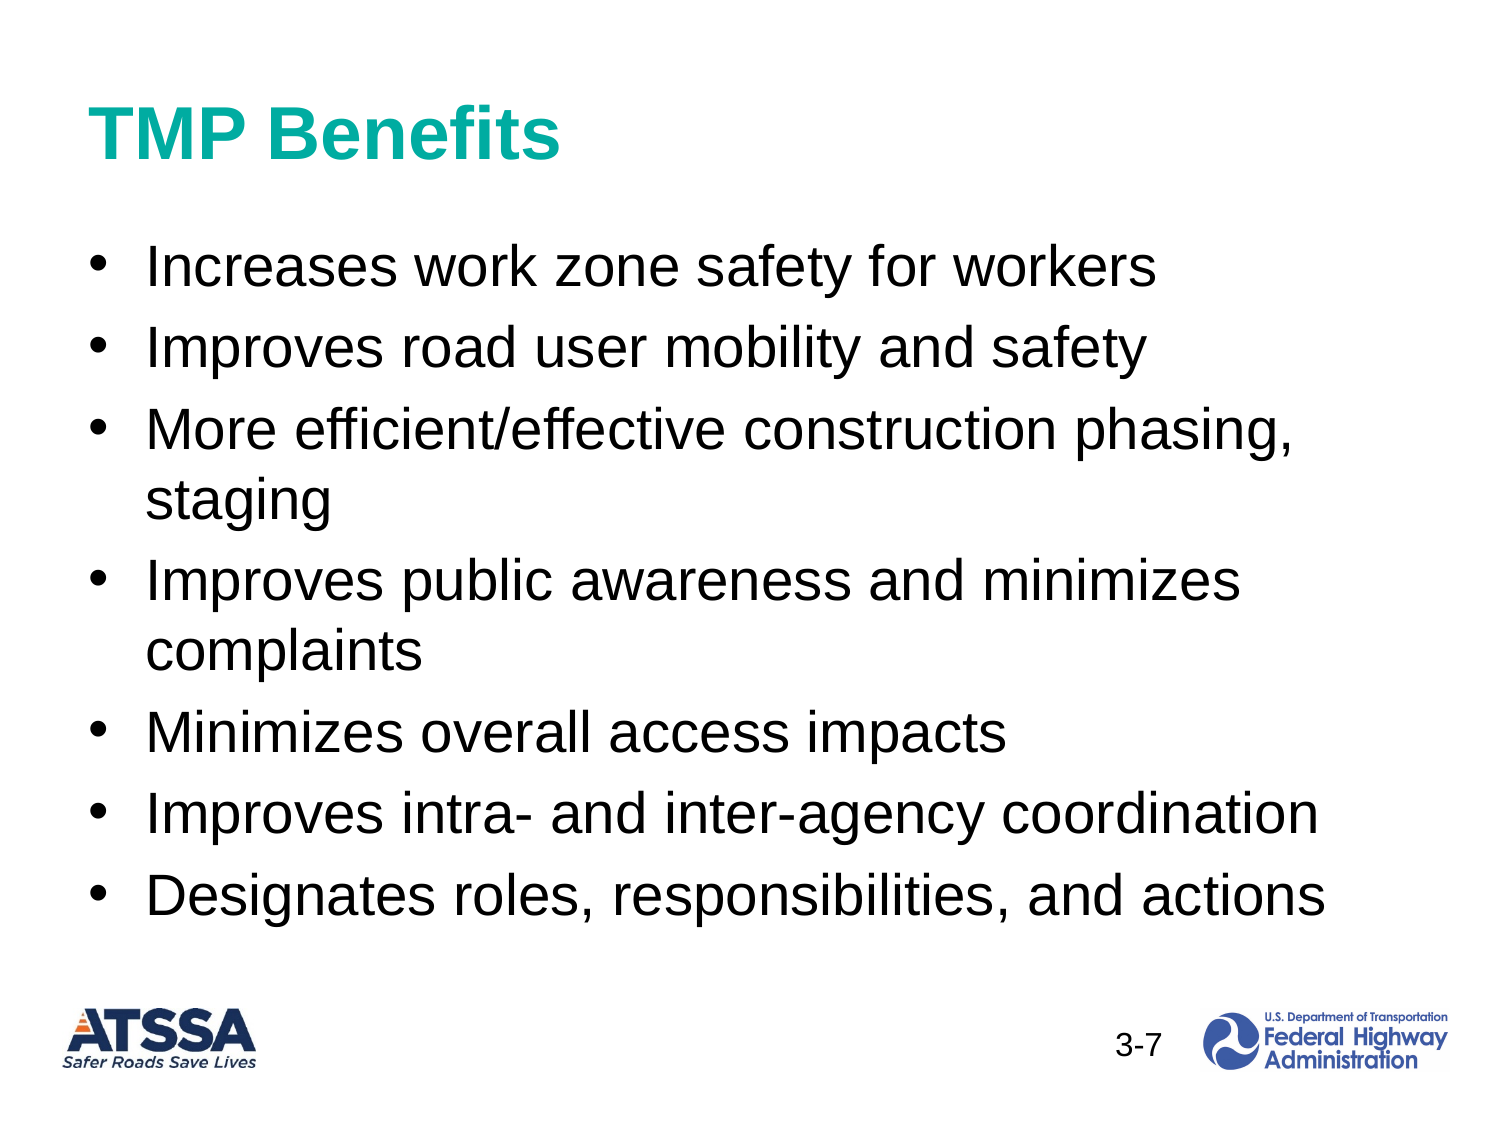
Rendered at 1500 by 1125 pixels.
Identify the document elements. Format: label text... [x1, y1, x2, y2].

picture [62, 1008, 256, 1068]
list Increases work zone safety for workers Improves road user mobility and safety More efficient/effective construction phasing, staging Improves public awareness and minimizes complaints Minimizes overall access impacts Improves intra- and inter-agency coordination Designates roles, responsibilities, and actions [73, 220, 1424, 942]
title TMP Benefits [73, 75, 1424, 184]
picture [1200, 1008, 1450, 1072]
